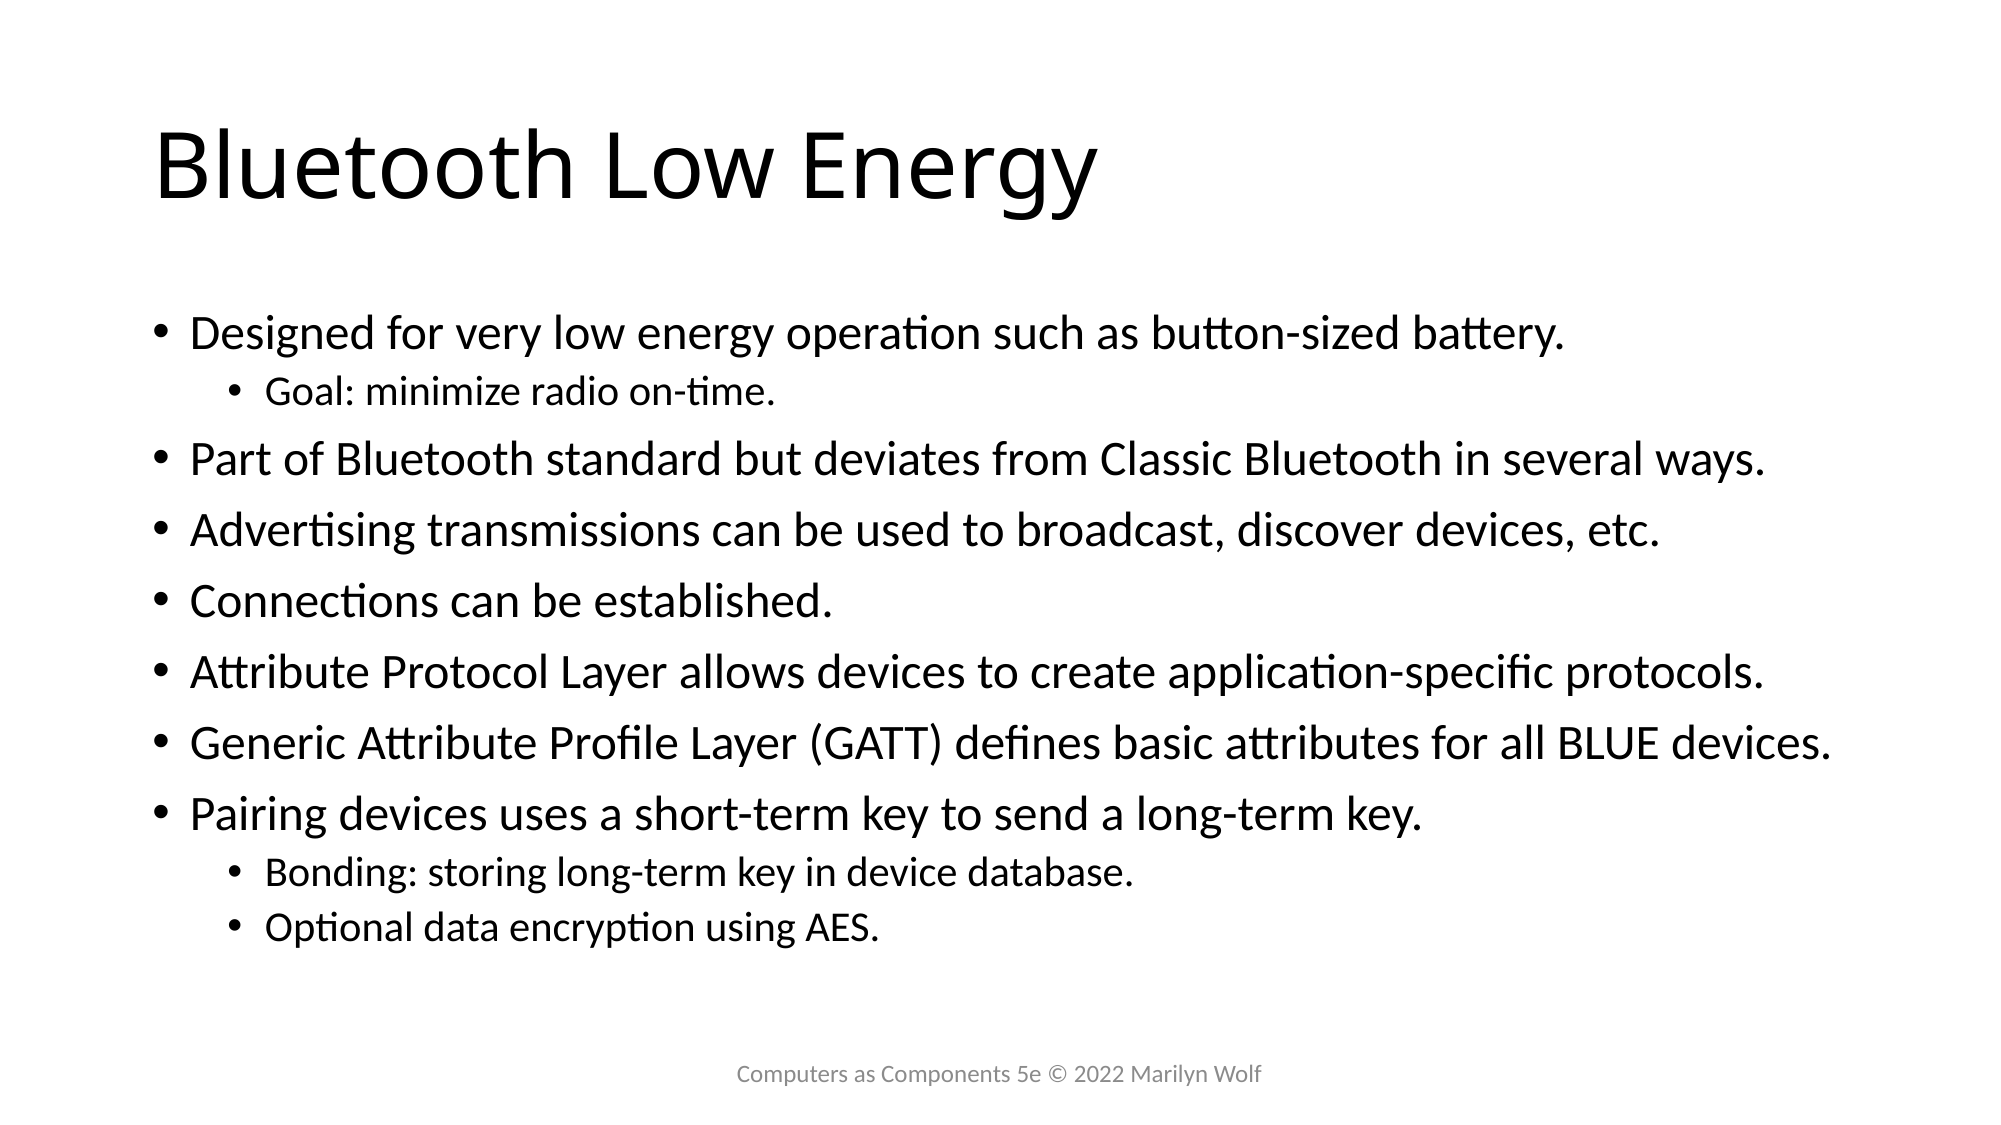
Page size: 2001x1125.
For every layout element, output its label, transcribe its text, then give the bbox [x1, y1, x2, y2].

list Designed for very low energy operation such as button-sized battery. Goal: minimize radio on-time. Part of Bluetooth standard but deviates from Classic Bluetooth in several ways. Advertising transmissions can be used to broadcast, discover devices, etc. Connections can be established. Attribute Protocol Layer allows devices to create application-specific protocols. Generic Attribute Profile Layer (GATT) defines basic attributes for all BLUE devices. Pairing devices uses a short-term key to send a long-term key. Bonding: storing long-term key in device database. Optional data encryption using AES. [137, 299, 1863, 1014]
footer Computers as Components 5e © 2022 Marilyn Wolf [662, 1042, 1338, 1103]
title Bluetooth Low Energy [137, 59, 1863, 278]
